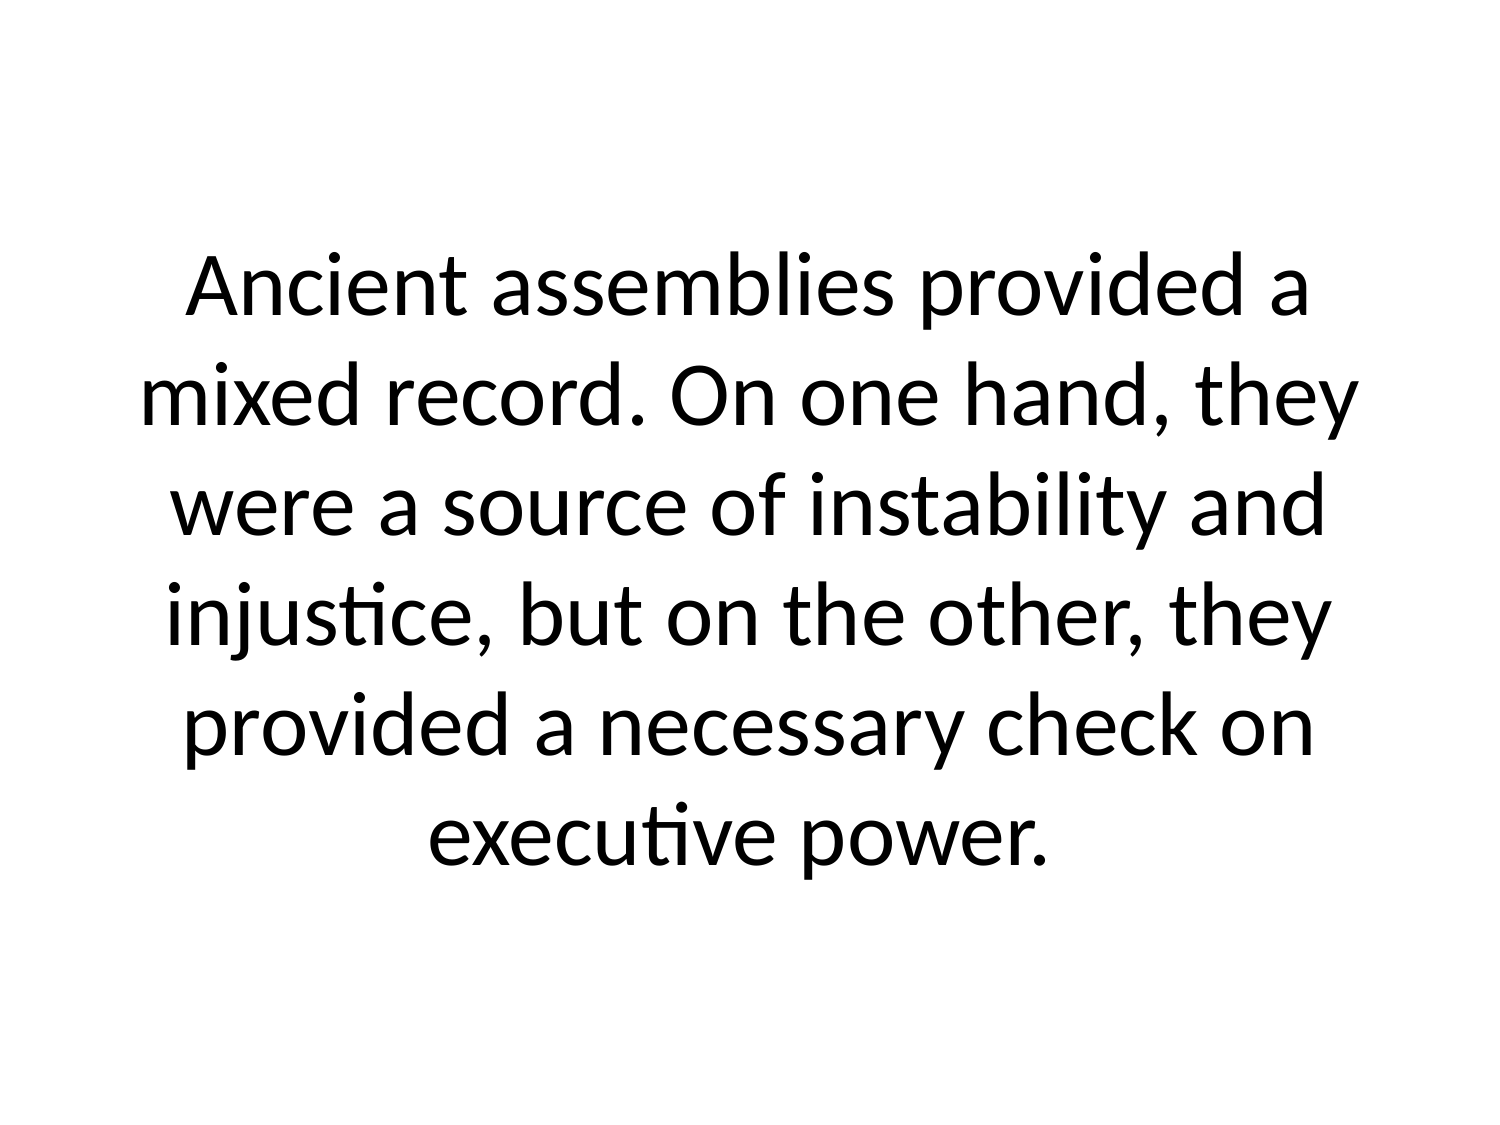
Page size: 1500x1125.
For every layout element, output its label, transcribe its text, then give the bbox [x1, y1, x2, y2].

title Ancient assemblies provided a mixed record. On one hand, they were a source of instability and injustice, but on the other, they provided a necessary check on executive power. [74, 44, 1426, 1063]
